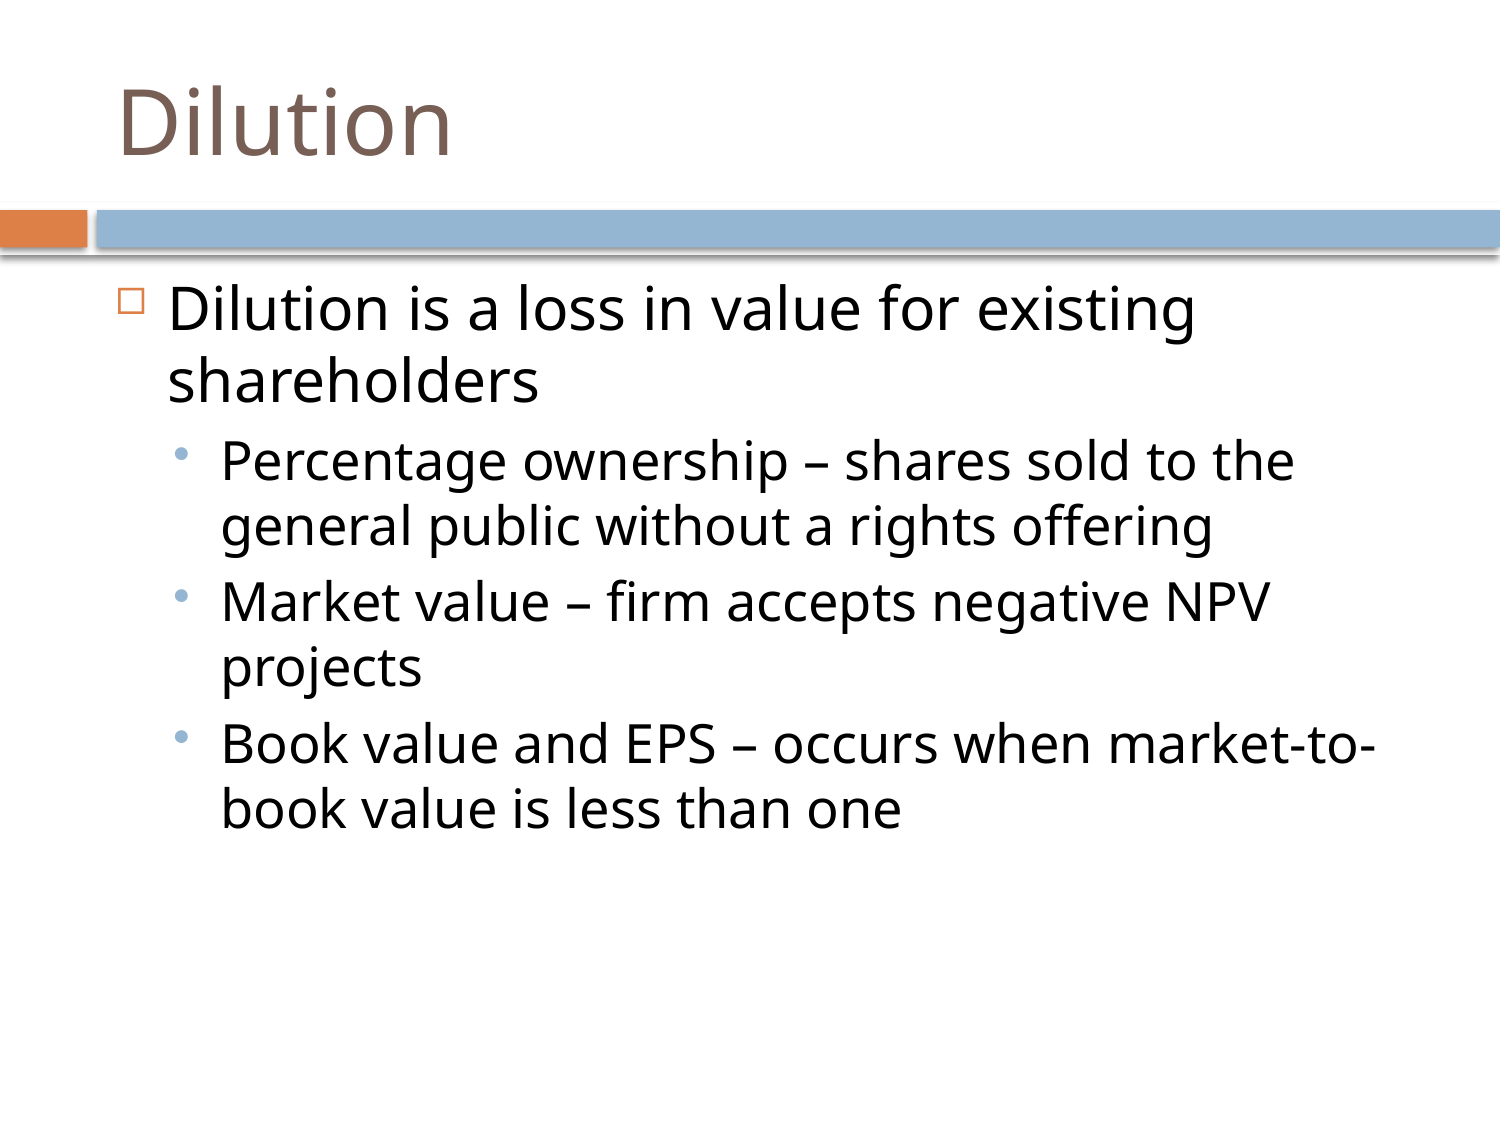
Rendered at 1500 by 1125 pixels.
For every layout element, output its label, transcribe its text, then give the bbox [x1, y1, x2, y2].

title Dilution [100, 37, 1438, 200]
list Dilution is a loss in value for existing shareholders Percentage ownership – shares sold to the general public without a rights offering Market value – firm accepts negative NPV projects Book value and EPS – occurs when market-to-book value is less than one [100, 262, 1438, 1000]
